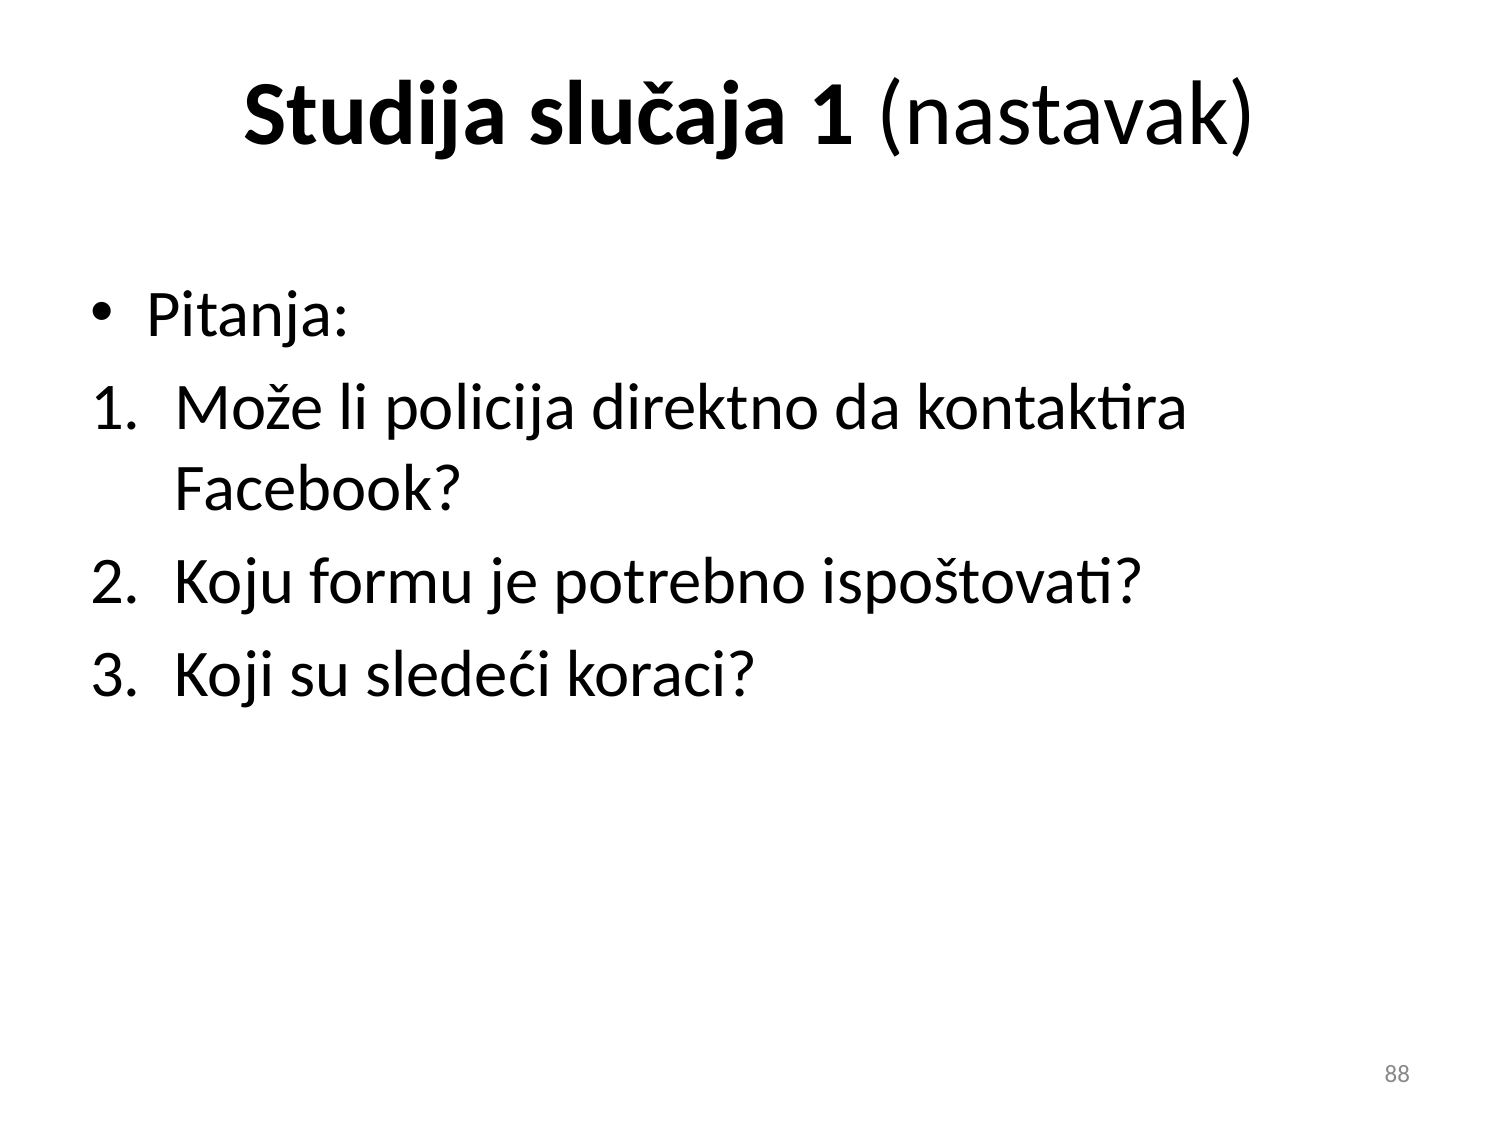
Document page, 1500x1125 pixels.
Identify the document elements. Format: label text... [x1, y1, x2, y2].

list Pitanja: Može li policija direktno da kontaktira Facebook? Koju formu je potrebno ispoštovati? Koji su sledeći koraci? [75, 262, 1425, 1005]
slide_number 88 [1074, 1042, 1425, 1103]
title Studija slučaja 1 (nastavak) [75, 45, 1425, 187]
